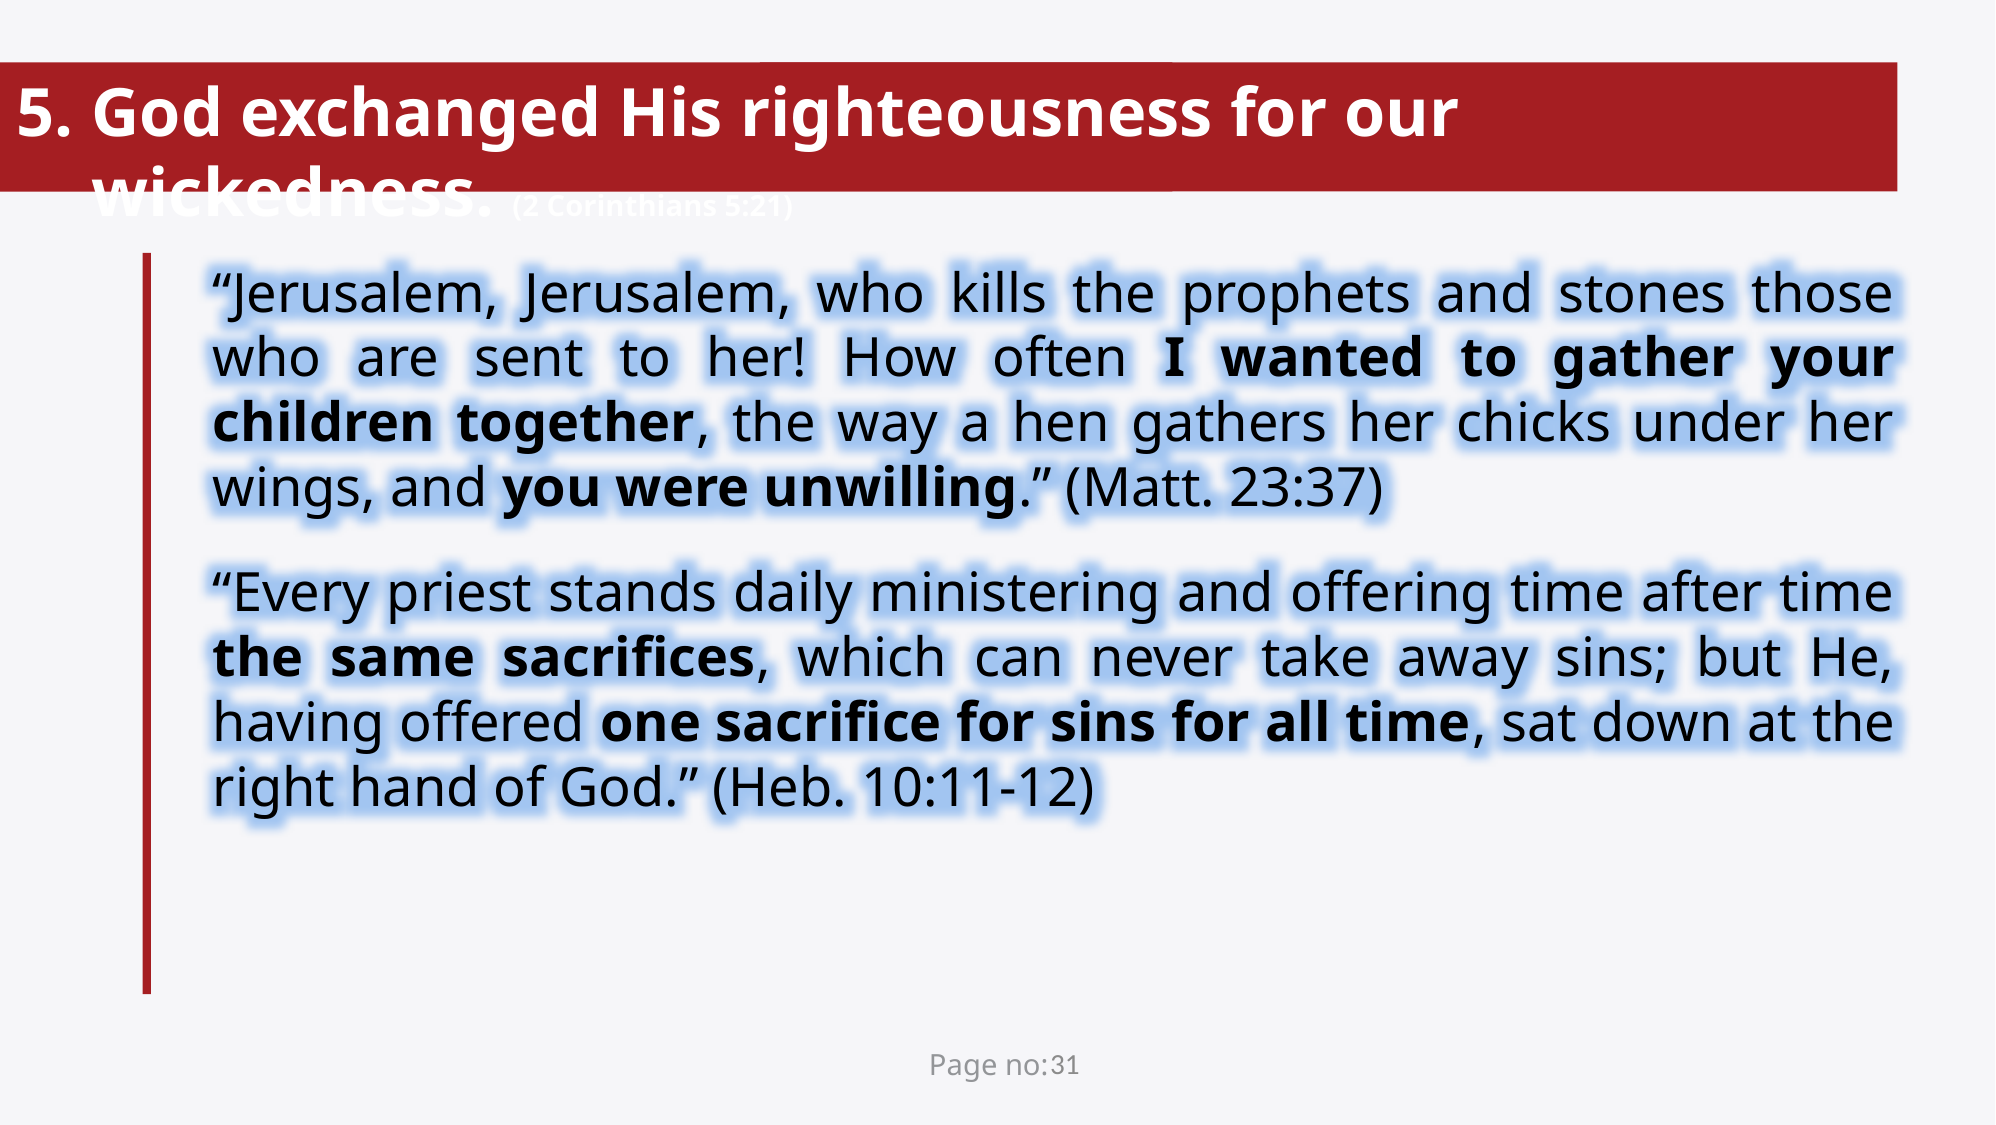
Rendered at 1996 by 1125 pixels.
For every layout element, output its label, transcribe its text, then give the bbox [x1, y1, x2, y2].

text_box “Jerusalem, Jerusalem, who kills the prophets and stones those who are sent to her! How often I wanted to gather your children together, the way a hen gathers her chicks under her wings, and you were unwilling.” (Matt. 23:37) [198, 250, 1911, 526]
text_box “Every priest stands daily ministering and offering time after time the same sacrifices, which can never take away sins; but He, having offered one sacrifice for sins for all time, sat down at the right hand of God.” (Heb. 10:11-12) [198, 549, 1911, 825]
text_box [1, 62, 1898, 194]
